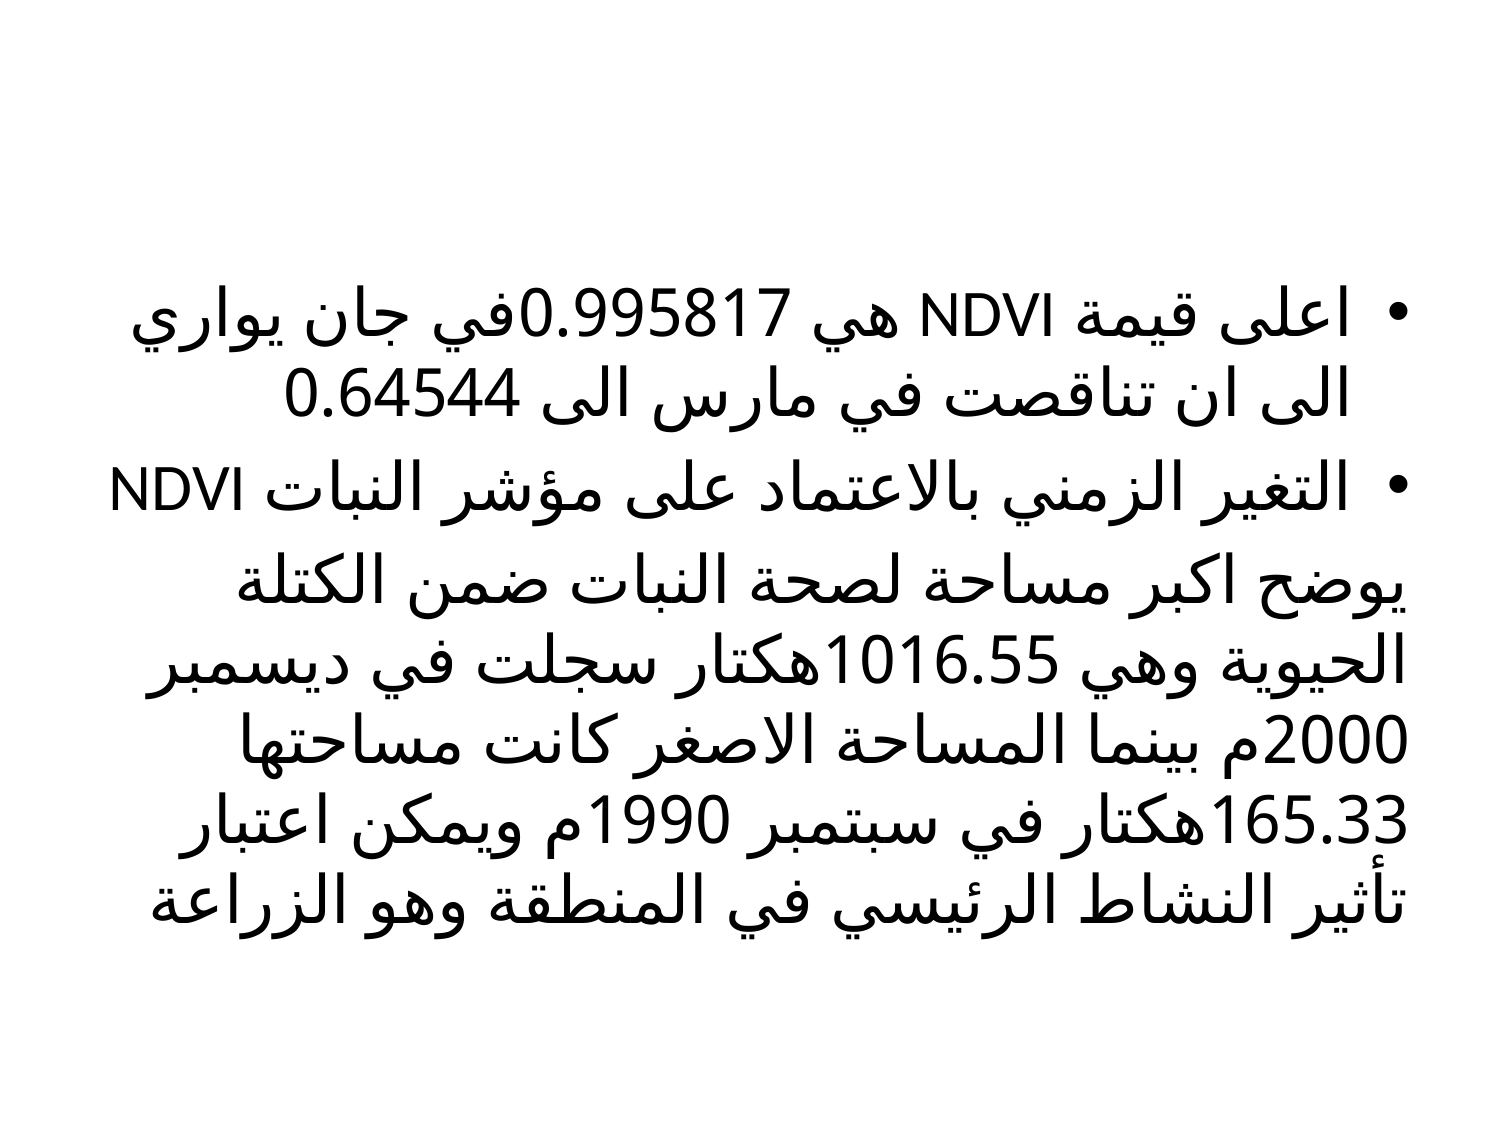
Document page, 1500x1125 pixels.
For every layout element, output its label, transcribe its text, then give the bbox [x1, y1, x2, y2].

list اعلى قيمة NDVI هي 0.995817في جان يواري الى ان تناقصت في مارس الى 0.64544 التغير الزمني بالاعتماد على مؤشر النبات NDVI يوضح اكبر مساحة لصحة النبات ضمن الكتلة الحيوية وهي 1016.55هكتار سجلت في ديسمبر 2000م بينما المساحة الاصغر كانت مساحتها 165.33هكتار في سبتمبر 1990م ويمكن اعتبار تأثير النشاط الرئيسي في المنطقة وهو الزراعة [75, 262, 1425, 1005]
